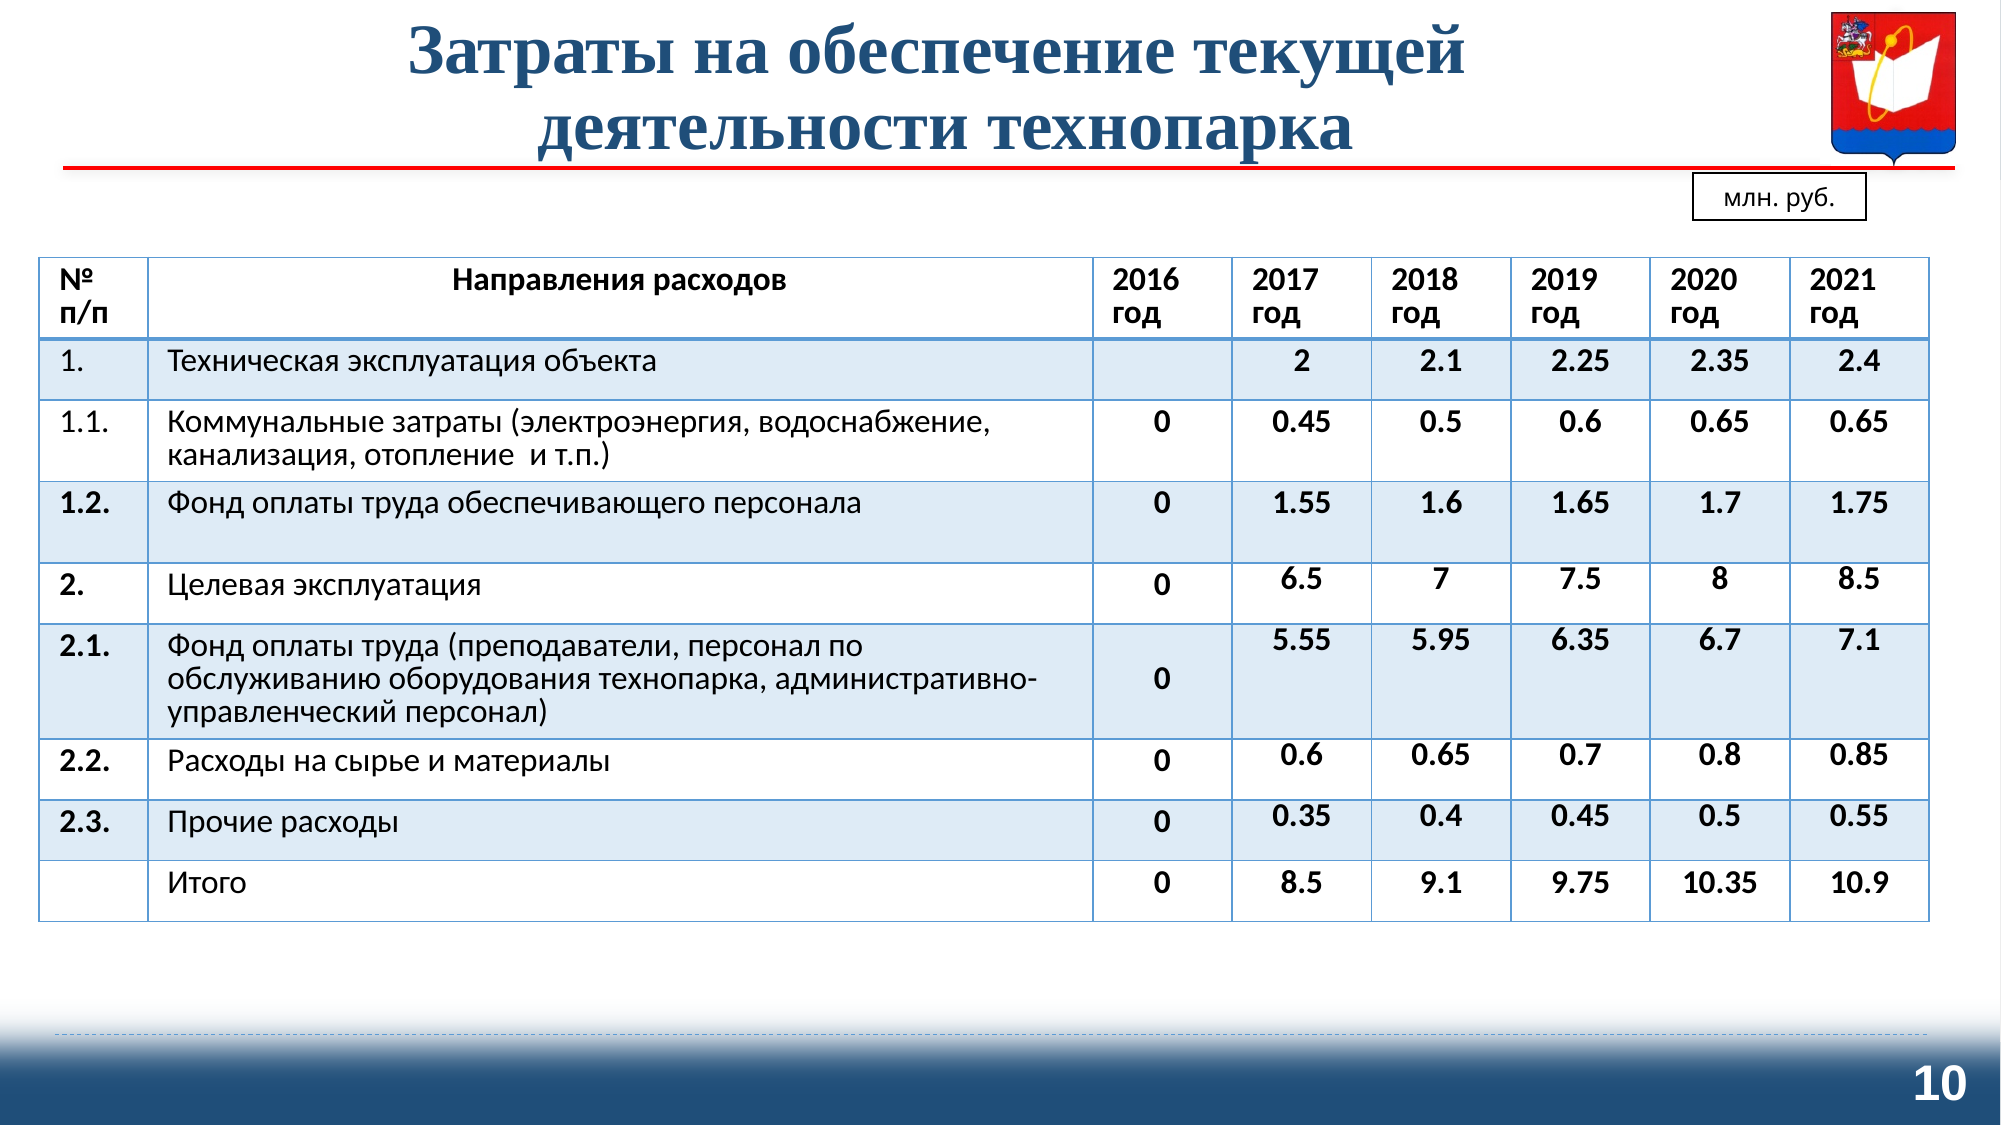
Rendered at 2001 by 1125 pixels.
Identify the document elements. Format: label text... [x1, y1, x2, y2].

table_cell 0.65 [1651, 401, 1789, 481]
table_cell 6.7 [1651, 625, 1789, 738]
table_cell 0.8 [1651, 740, 1789, 799]
table_header № п/п [40, 258, 147, 337]
table_cell 0.5 [1372, 401, 1510, 481]
table_cell 1.2. [40, 482, 147, 562]
table_cell 0.45 [1233, 401, 1371, 481]
table_cell 1.7 [1651, 482, 1789, 562]
table_header 2017 год [1233, 258, 1371, 337]
text_box млн. руб. [1692, 172, 1867, 221]
table_cell 0.85 [1791, 740, 1928, 799]
title Затраты на обеспечение текущей деятельности технопарка [27, 4, 1865, 167]
table_cell 1.55 [1233, 482, 1371, 562]
table_cell 2. [40, 564, 147, 623]
table_cell 0 [1094, 482, 1231, 562]
table_cell Техническая эксплуатация объекта [149, 341, 1092, 399]
table_cell 0.7 [1512, 740, 1649, 799]
table_cell 10.9 [1791, 861, 1928, 921]
table_header 2021 год [1791, 258, 1928, 337]
table_cell 0.65 [1791, 401, 1928, 481]
table_cell 0.5 [1651, 801, 1789, 860]
table_cell 0 [1094, 861, 1231, 921]
table_cell 2.35 [1651, 341, 1789, 399]
table_cell 8.5 [1791, 564, 1928, 623]
slide_number 10 [1897, 1042, 2000, 1125]
table_cell 0.55 [1791, 801, 1928, 860]
table_cell 7 [1372, 564, 1510, 623]
table_cell Итого [149, 861, 1092, 921]
table_cell 1.75 [1791, 482, 1928, 562]
table_cell 0 [1094, 564, 1231, 623]
table_cell Фонд оплаты труда (преподаватели, персонал по обслуживанию оборудования технопарка, административно-управленческий персонал) [149, 625, 1092, 738]
table_cell 2.2. [40, 740, 147, 799]
table_cell Коммунальные затраты (электроэнергия, водоснабжение, канализация, отопление и т.п.) [149, 401, 1092, 481]
table_cell 0 [1094, 740, 1231, 799]
table_header 2019 год [1512, 258, 1649, 337]
table_cell 1.6 [1372, 482, 1510, 562]
table_cell 1.1. [40, 401, 147, 481]
table_cell Фонд оплаты труда обеспечивающего персонала [149, 482, 1092, 562]
table_cell 5.95 [1372, 625, 1510, 738]
table_cell 5.55 [1233, 625, 1371, 738]
table_header Направления расходов [149, 258, 1092, 337]
table_header 2018 год [1372, 258, 1510, 337]
table_cell 0 [1094, 801, 1231, 860]
table_cell 1. [40, 341, 147, 399]
table_cell 2.25 [1512, 341, 1649, 399]
table_cell 0.45 [1512, 801, 1649, 860]
table_cell 0.35 [1233, 801, 1371, 860]
table_cell 0 [1094, 401, 1231, 481]
picture [0, 999, 2000, 1125]
table_cell 7.1 [1791, 625, 1928, 738]
table_cell 8.5 [1233, 861, 1371, 921]
table_cell 2 [1233, 341, 1371, 399]
table_cell Целевая эксплуатация [149, 564, 1092, 623]
table_cell 9.75 [1512, 861, 1649, 921]
table_cell 6.35 [1512, 625, 1649, 738]
table_cell Прочие расходы [149, 801, 1092, 860]
table_header 2020 год [1651, 258, 1789, 337]
table_cell 0.65 [1372, 740, 1510, 799]
table_cell 2.4 [1791, 341, 1928, 399]
table_cell 9.1 [1372, 861, 1510, 921]
table_cell 2.1. [40, 625, 147, 738]
table_cell 10.35 [1651, 861, 1789, 921]
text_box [1820, 12, 2000, 166]
table_cell 0 [1094, 625, 1231, 738]
table_cell 0.4 [1372, 801, 1510, 860]
table_cell 2.1 [1372, 341, 1510, 399]
table_cell 8 [1651, 564, 1789, 623]
table_cell 2.3. [40, 801, 147, 860]
table_cell [40, 861, 147, 921]
table_cell 0.6 [1233, 740, 1371, 799]
table_cell Расходы на сырье и материалы [149, 740, 1092, 799]
table_header 2016 год [1094, 258, 1231, 337]
table_cell 0.6 [1512, 401, 1649, 481]
table_cell 1.65 [1512, 482, 1649, 562]
table_cell 7.5 [1512, 564, 1649, 623]
table_cell [1094, 341, 1231, 399]
table_cell 6.5 [1233, 564, 1371, 623]
